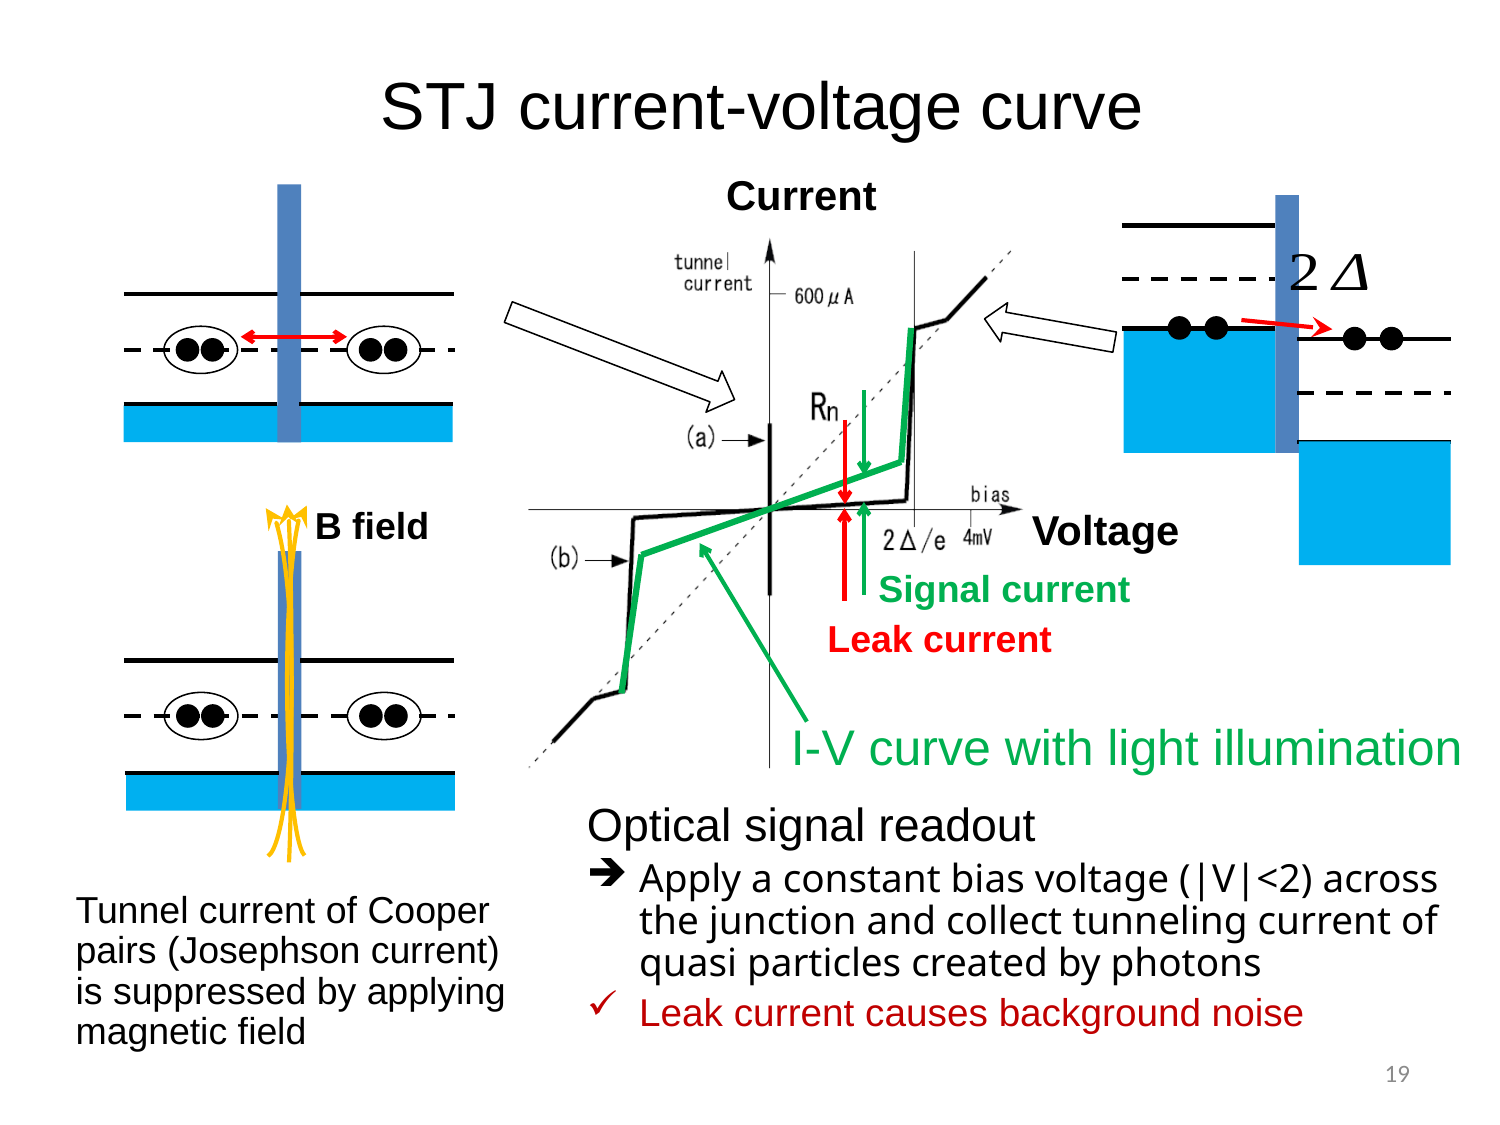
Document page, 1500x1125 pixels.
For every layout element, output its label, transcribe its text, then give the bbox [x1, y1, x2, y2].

picture [474, 200, 1077, 794]
text_box [122, 403, 455, 444]
text_box [1297, 439, 1453, 567]
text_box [163, 325, 238, 374]
text_box Current [711, 161, 893, 199]
text_box [277, 344, 302, 443]
text_box [1342, 326, 1367, 338]
title STJ current-voltage curve [87, 44, 1438, 163]
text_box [621, 327, 912, 694]
text_box [1204, 316, 1228, 326]
text_box Tunnel current of Cooper pairs (Josephson current) is suppressed by applying magnetic field [60, 883, 528, 1104]
text_box [1167, 316, 1192, 326]
text_box I-V curve with light illumination [1082, 708, 1478, 784]
text_box [1275, 195, 1299, 318]
slide_number 19 [1074, 1042, 1425, 1103]
text_box Signal current [1082, 558, 1146, 618]
text_box [1122, 336, 1277, 455]
text_box [1379, 326, 1404, 338]
text_box Voltage [1082, 496, 1195, 562]
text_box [124, 493, 456, 883]
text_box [1241, 319, 1333, 330]
text_box [1082, 325, 1117, 353]
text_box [699, 542, 808, 722]
text_box [1275, 338, 1299, 453]
text_box [277, 184, 302, 335]
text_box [346, 325, 421, 374]
